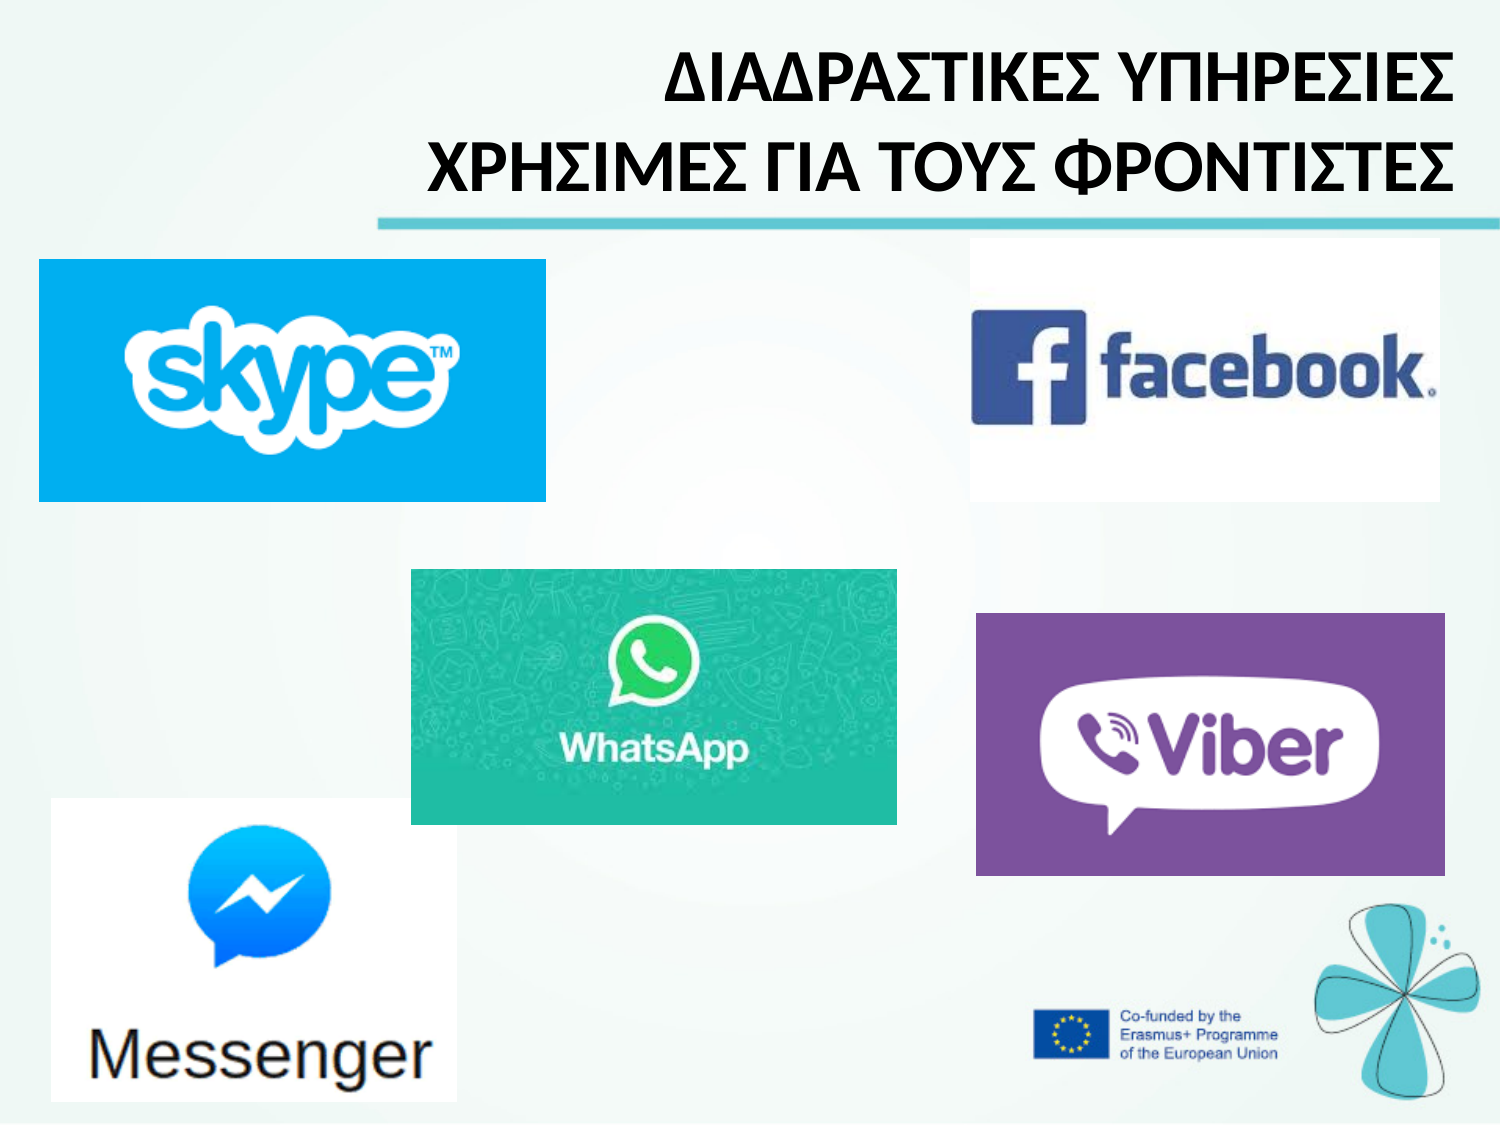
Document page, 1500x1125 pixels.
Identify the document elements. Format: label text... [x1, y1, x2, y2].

text_box ΔΙΑΔΡΑΣΤΙΚΕΣ ΥΠΗΡΕΣΙΕΣ ΧΡΗΣΙΜΕΣ ΓΙΑ ΤΟΥΣ ΦΡΟΝΤΙΣΤΕΣ [324, 19, 1471, 214]
picture [0, 0, 1500, 1125]
